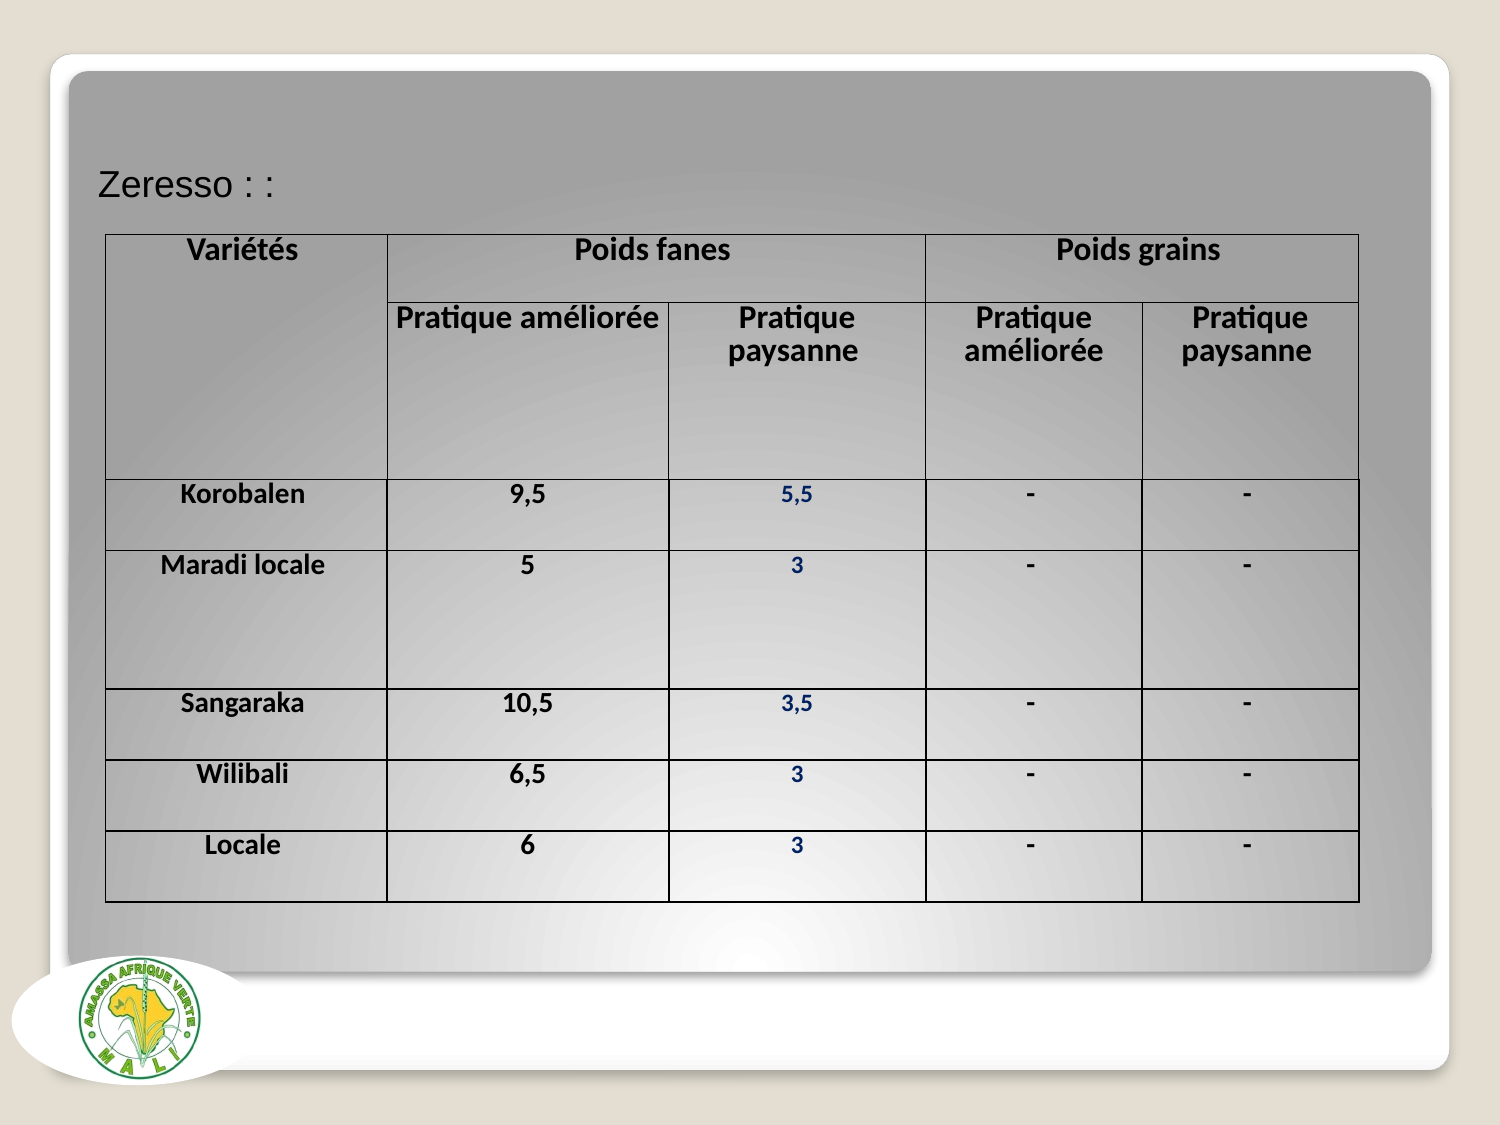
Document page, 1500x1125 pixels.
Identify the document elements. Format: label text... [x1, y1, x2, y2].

table_cell 3 [670, 551, 925, 688]
table_cell Pratique améliorée [926, 303, 1142, 479]
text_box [11, 948, 265, 1091]
table_cell - [927, 480, 1141, 550]
table_cell - [1143, 480, 1358, 550]
table_header Poids fanes [388, 235, 925, 302]
table_cell - [927, 551, 1141, 688]
table_cell Pratique paysanne [669, 303, 925, 479]
table_header Poids grains [926, 235, 1358, 302]
table_cell - [927, 832, 1141, 901]
table_header Variétés [106, 235, 387, 479]
table_cell Maradi locale [106, 551, 386, 688]
table_cell 5,5 [670, 480, 925, 550]
table_cell - [1143, 832, 1358, 901]
table_cell - [927, 690, 1141, 759]
table_cell - [1143, 551, 1358, 688]
table_cell Pratique paysanne [1143, 303, 1358, 479]
table_cell Locale [106, 832, 386, 901]
table_cell 3,5 [670, 690, 925, 759]
text_box Zeresso : : [82, 152, 301, 213]
table_cell 3 [670, 832, 925, 901]
table_cell 3 [670, 761, 925, 830]
table_cell - [1143, 690, 1358, 759]
table_cell 5 [388, 551, 668, 688]
table_cell Sangaraka [106, 690, 386, 759]
table_cell 6 [388, 832, 668, 901]
table_cell 9,5 [388, 480, 668, 550]
table_cell - [1143, 761, 1358, 830]
table_cell Wilibali [106, 761, 386, 830]
table_cell - [927, 761, 1141, 830]
table_cell 6,5 [388, 761, 668, 830]
table_cell Korobalen [106, 480, 386, 550]
table_cell Pratique améliorée [388, 303, 668, 479]
table_cell 10,5 [388, 690, 668, 759]
